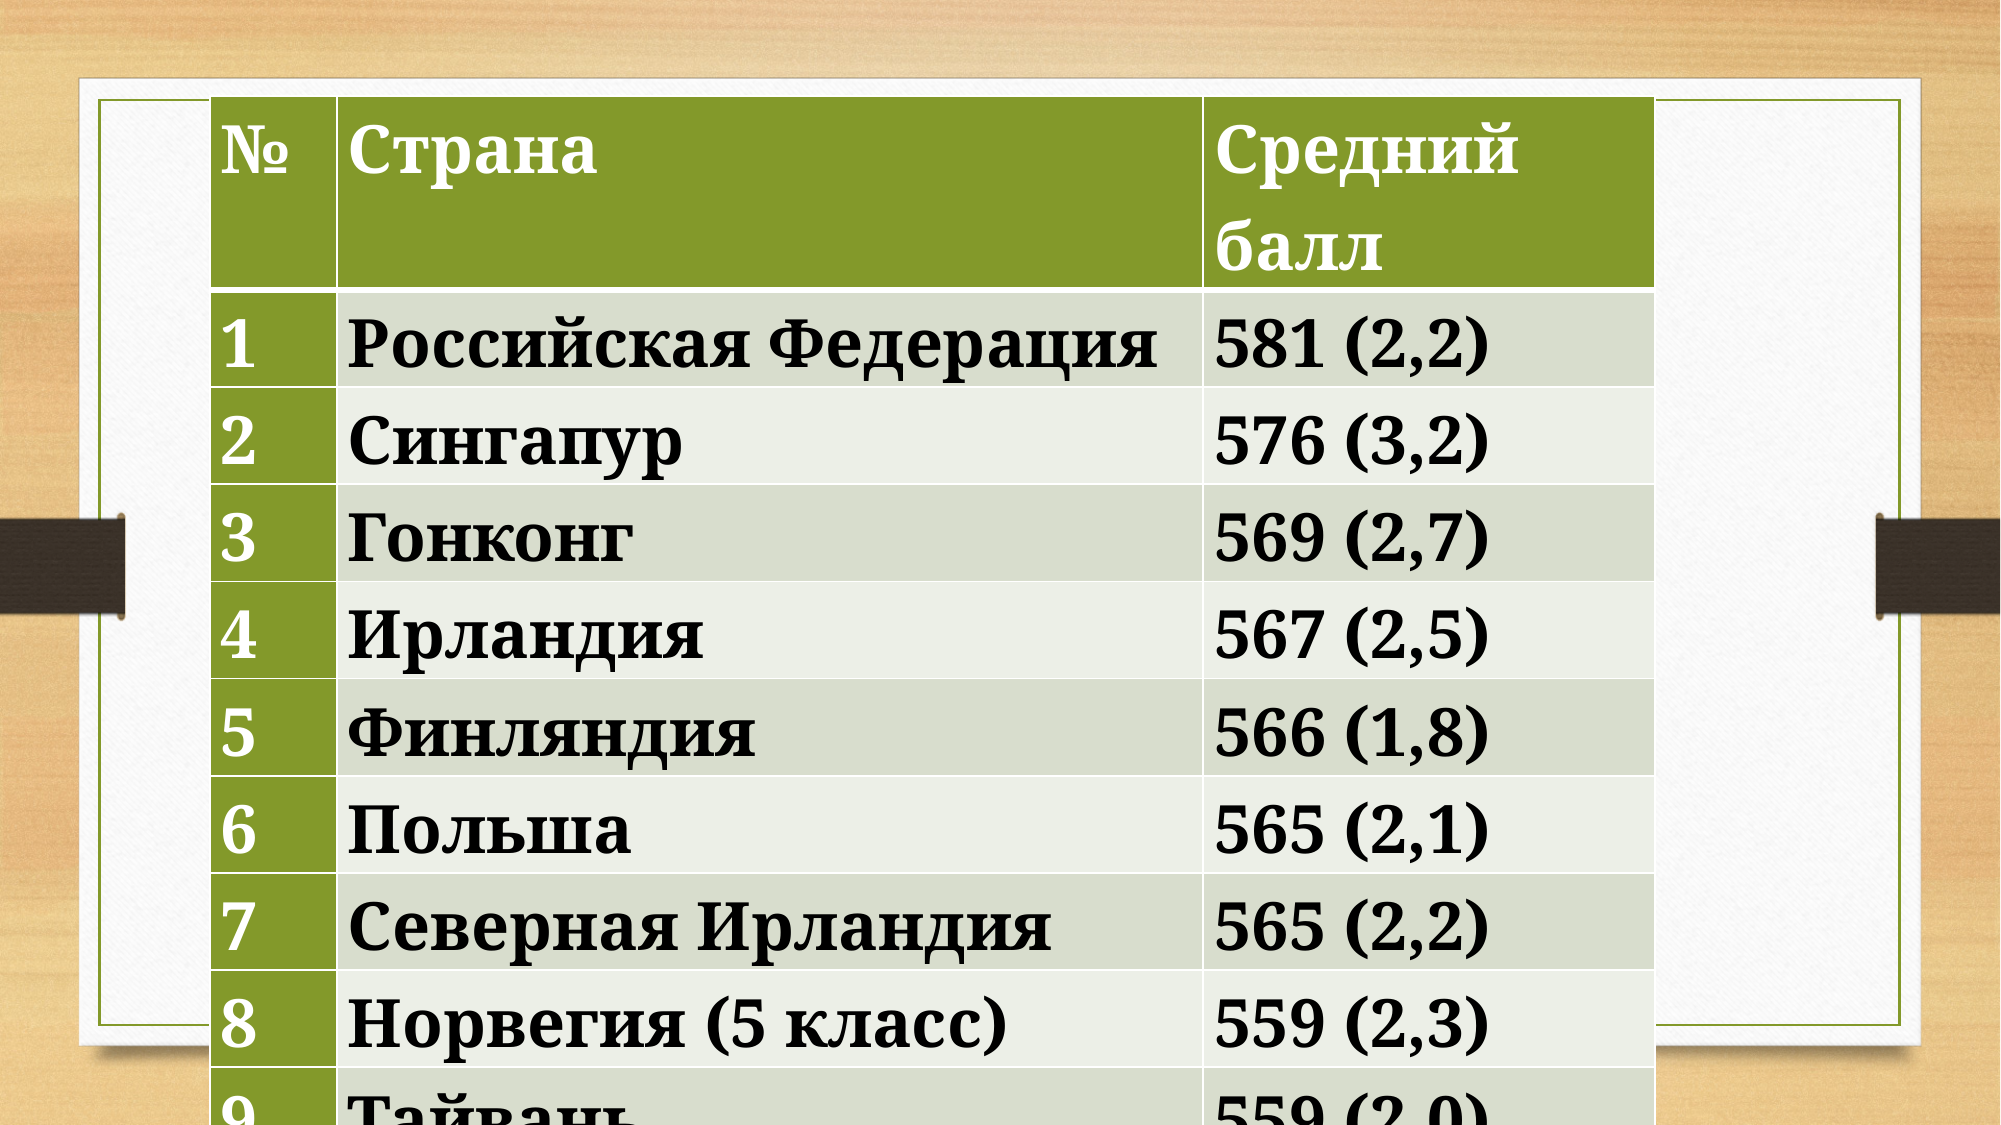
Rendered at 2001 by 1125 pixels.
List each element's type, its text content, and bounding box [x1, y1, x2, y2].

table_cell 565 (2,1) [1204, 777, 1654, 872]
table_cell 5 [211, 679, 336, 775]
table_cell 569 (2,7) [1204, 485, 1654, 581]
picture [0, 0, 2001, 1125]
table_cell 7 [211, 874, 336, 969]
table_cell 581 (2,2) [1204, 293, 1654, 386]
table_cell Российская Федерация [338, 293, 1202, 386]
table_cell 2 [211, 388, 336, 483]
table_cell 566 (1,8) [1204, 679, 1654, 775]
table_cell 567 (2,5) [1204, 582, 1654, 678]
table_cell 559 (2,0) [1204, 1068, 1654, 1125]
table_cell Польша [338, 777, 1202, 872]
table_cell 4 [211, 582, 336, 678]
table_cell 3 [211, 485, 336, 581]
table_cell Северная Ирландия [338, 874, 1202, 969]
table_cell Тайвань [338, 1068, 1202, 1125]
table_header № [211, 97, 336, 287]
table_cell 9 [211, 1068, 336, 1125]
table_cell Сингапур [338, 388, 1202, 483]
table_header Средний балл [1204, 97, 1654, 287]
table_cell Норвегия (5 класс) [338, 971, 1202, 1066]
table_cell Финляндия [338, 679, 1202, 775]
table_cell 6 [211, 777, 336, 872]
table_cell 565 (2,2) [1204, 874, 1654, 969]
table_cell 576 (3,2) [1204, 388, 1654, 483]
table_cell Гонконг [338, 485, 1202, 581]
table_cell Ирландия [338, 582, 1202, 678]
table_cell 1 [211, 293, 336, 386]
table_cell 559 (2,3) [1204, 971, 1654, 1066]
table_cell 8 [211, 971, 336, 1066]
table_header Страна [338, 97, 1202, 287]
